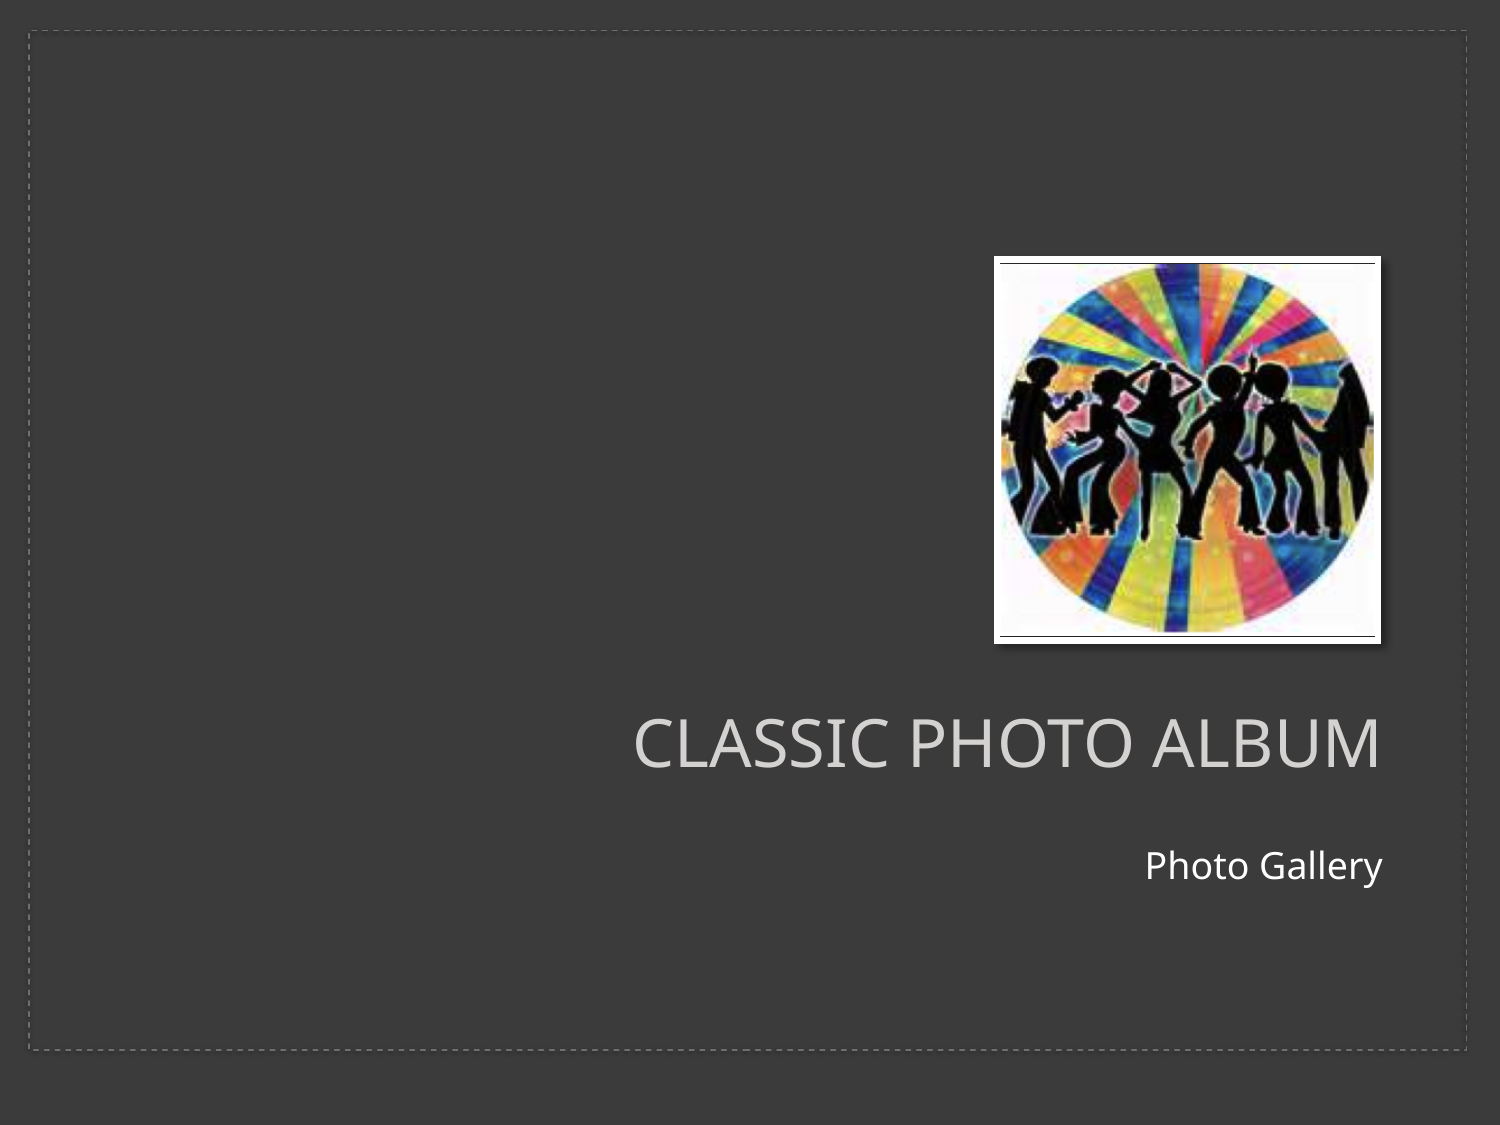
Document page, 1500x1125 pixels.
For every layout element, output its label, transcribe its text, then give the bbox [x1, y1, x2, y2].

list Photo Gallery [350, 842, 1398, 1043]
picture [999, 262, 1376, 638]
title Classic Photo Album [37, 650, 1399, 825]
